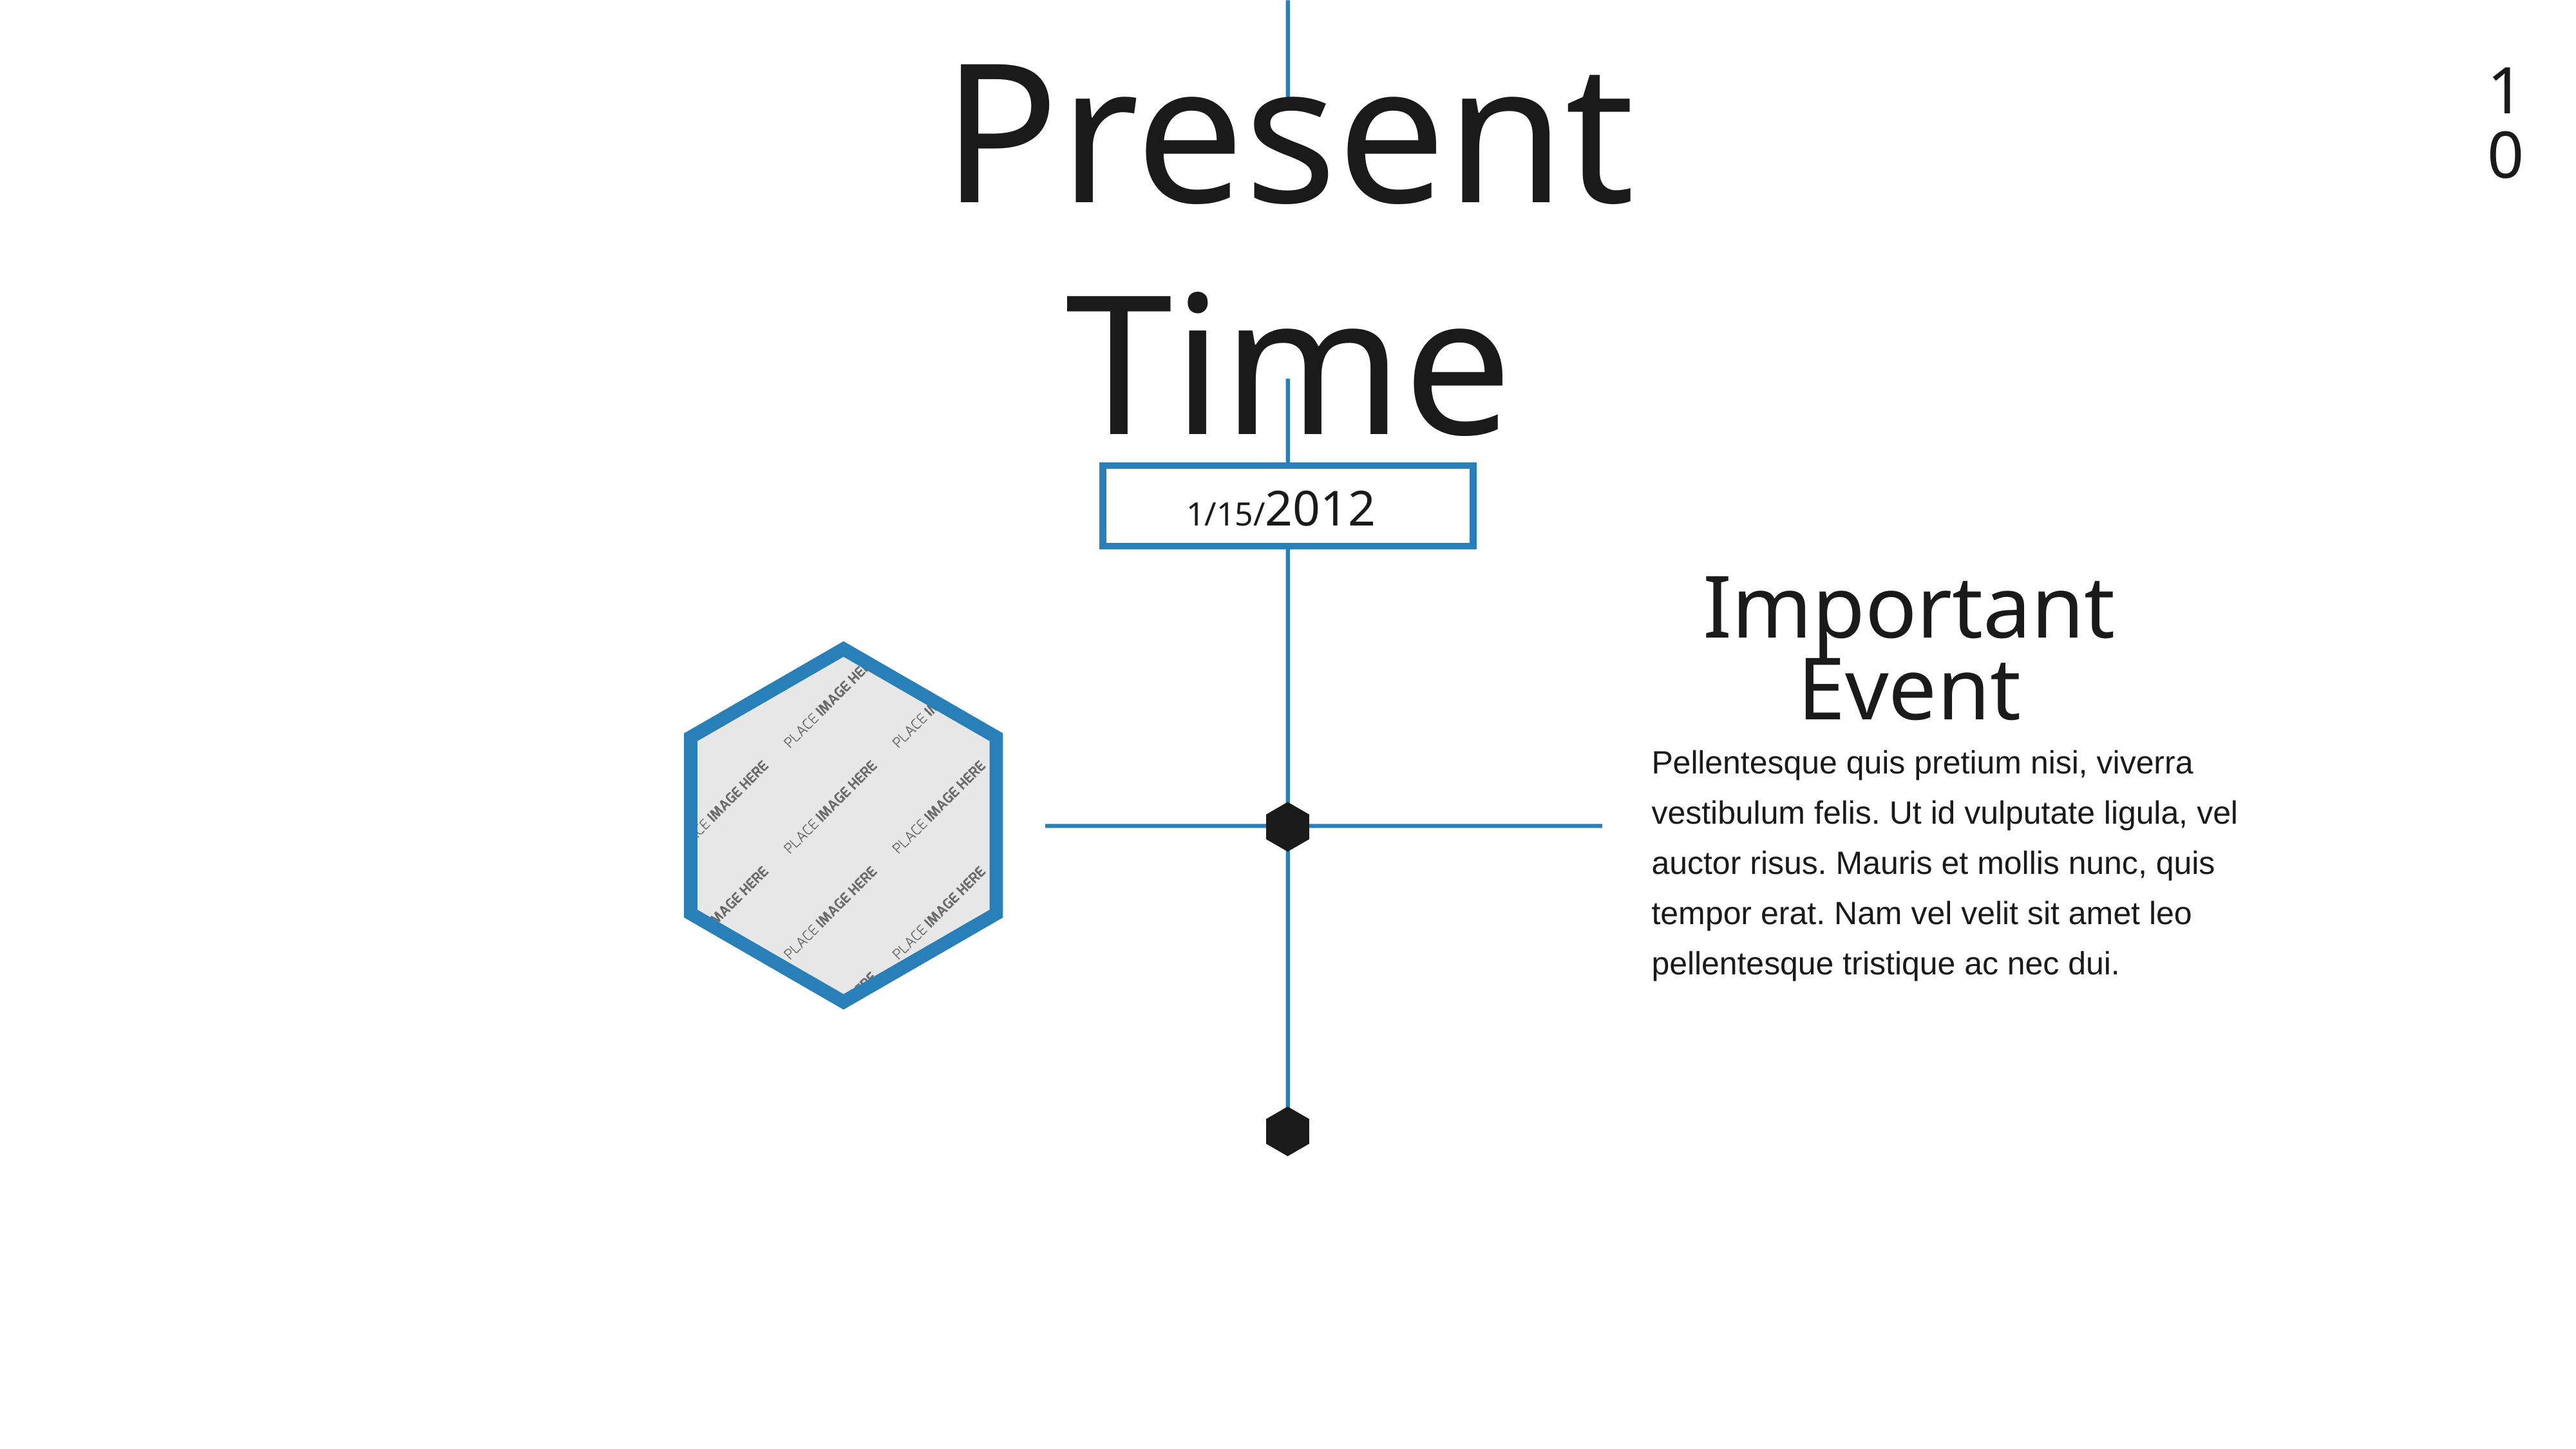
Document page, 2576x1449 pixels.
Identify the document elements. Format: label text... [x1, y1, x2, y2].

text_box [1266, 1106, 1309, 1157]
text_box [1103, 465, 1473, 546]
slide_number 10 [2477, 44, 2535, 122]
text_box Pellentesque quis pretium nisi, viverra vestibulum felis. Ut id vulputate ligula, vel auctor risus. Mauris et mollis nunc, quis tempor erat. Nam vel velit sit amet leo pellentesque tristique ac nec dui. [1651, 730, 2241, 969]
text_box Important Event [1625, 611, 2194, 697]
text_box 1/15/2012 [1186, 477, 1376, 536]
text_box [1266, 802, 1309, 852]
text_box [690, 649, 997, 1002]
text_box Present Time [752, 163, 1826, 319]
